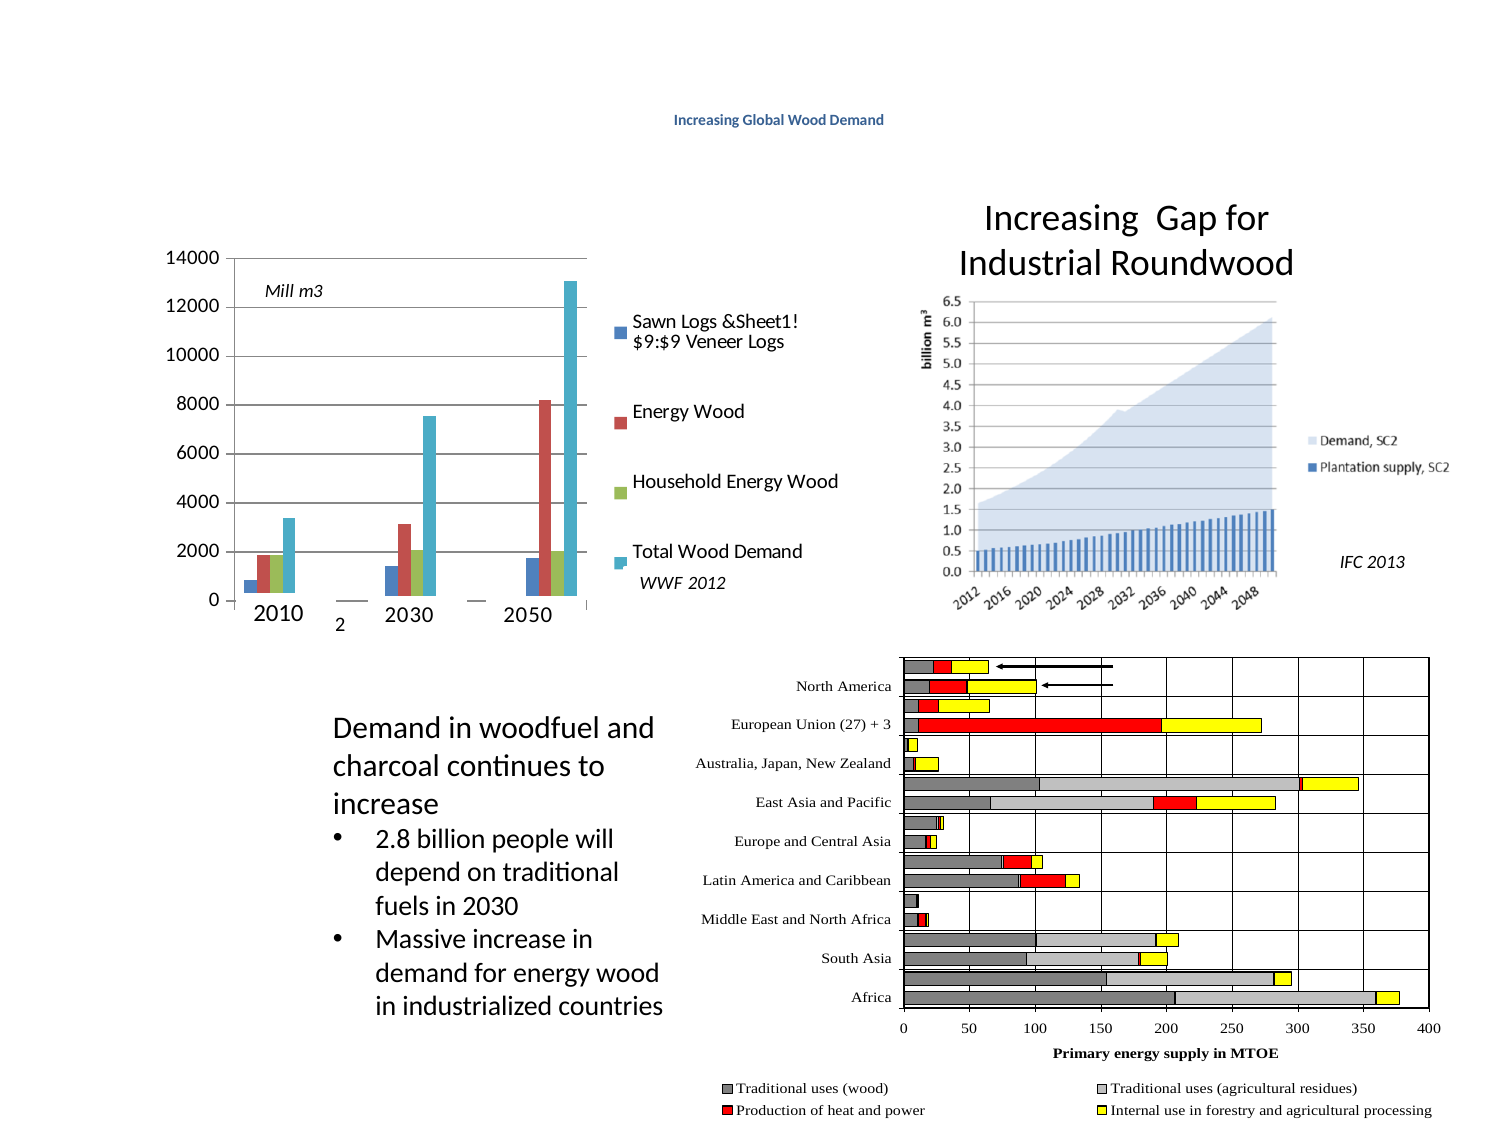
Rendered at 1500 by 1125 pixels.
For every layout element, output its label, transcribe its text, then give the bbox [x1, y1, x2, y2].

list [904, 287, 1462, 617]
text_box Demand in woodfuel and charcoal continues to increase 2.8 billion people will depend on traditional fuels in 2030 Massive increase in demand for energy wood in industrialized countries [318, 699, 675, 1063]
title Increasing Global Wood Demand [105, 62, 1456, 175]
chart [150, 240, 852, 647]
text_box Increasing Gap for Industrial Roundwood [937, 199, 1316, 278]
picture [680, 645, 1456, 1125]
